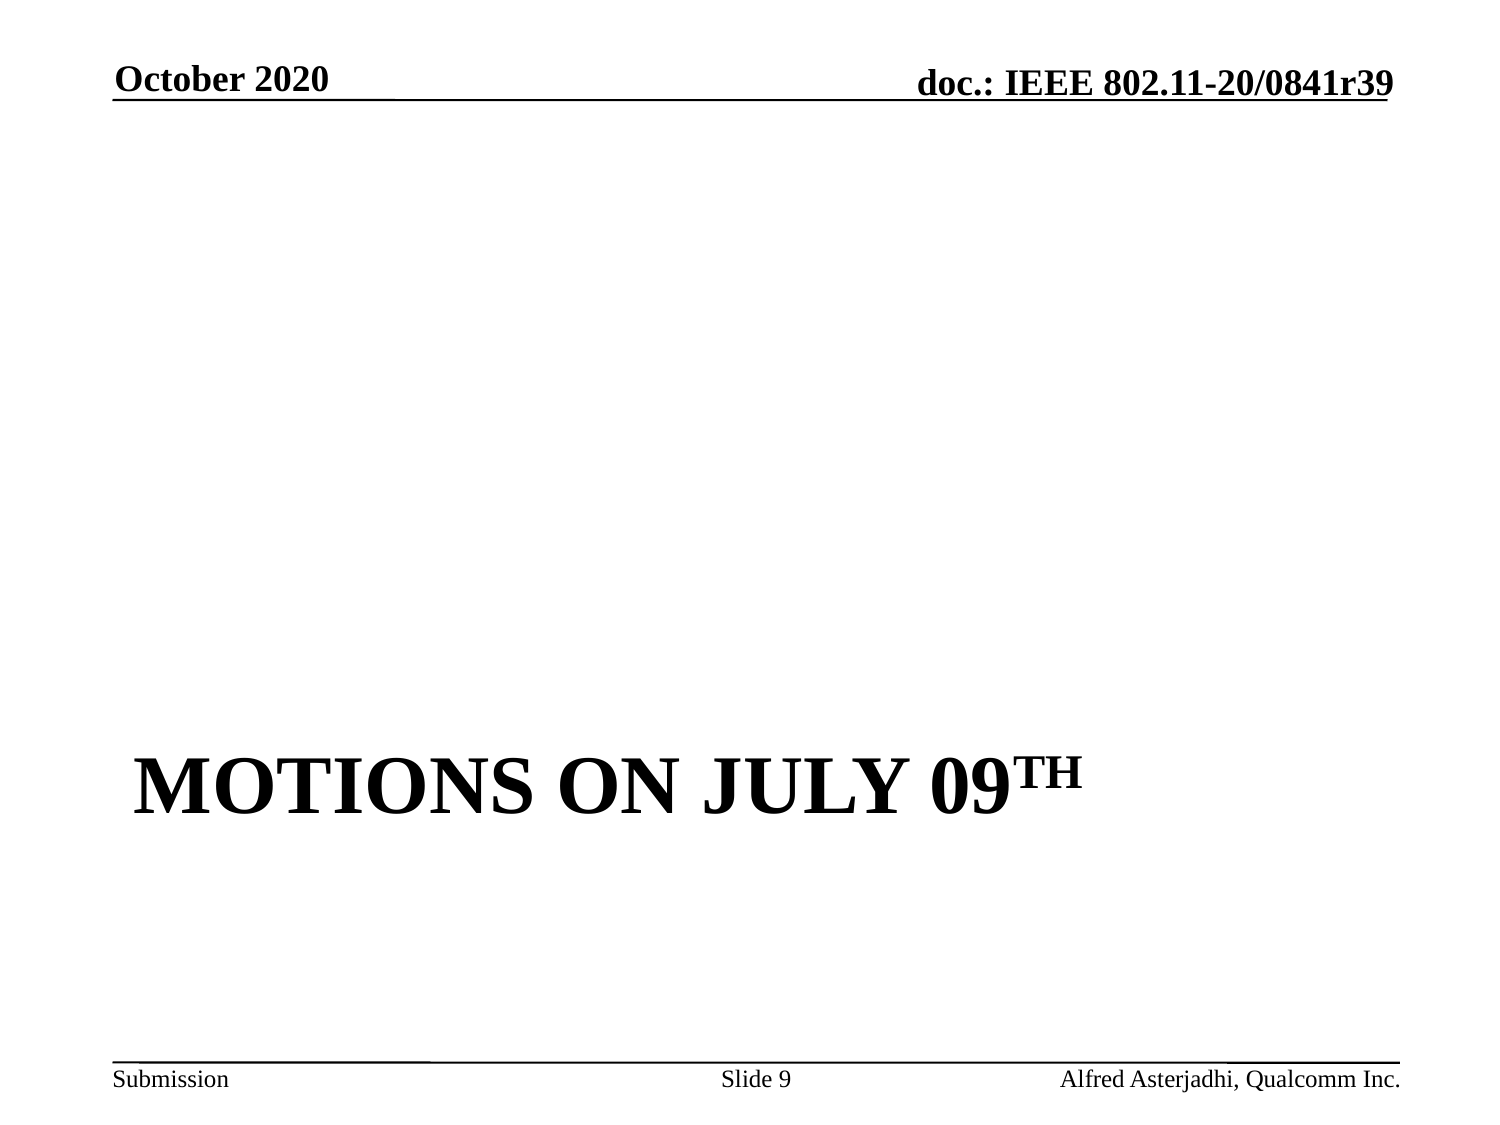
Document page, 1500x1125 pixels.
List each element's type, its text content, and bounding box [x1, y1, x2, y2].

title Motions on July 09th [118, 722, 1394, 947]
slide_number Slide 9 [712, 1061, 800, 1123]
footer Alfred Asterjadhi, Qualcomm Inc. [878, 1061, 1402, 1093]
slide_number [114, 54, 423, 100]
